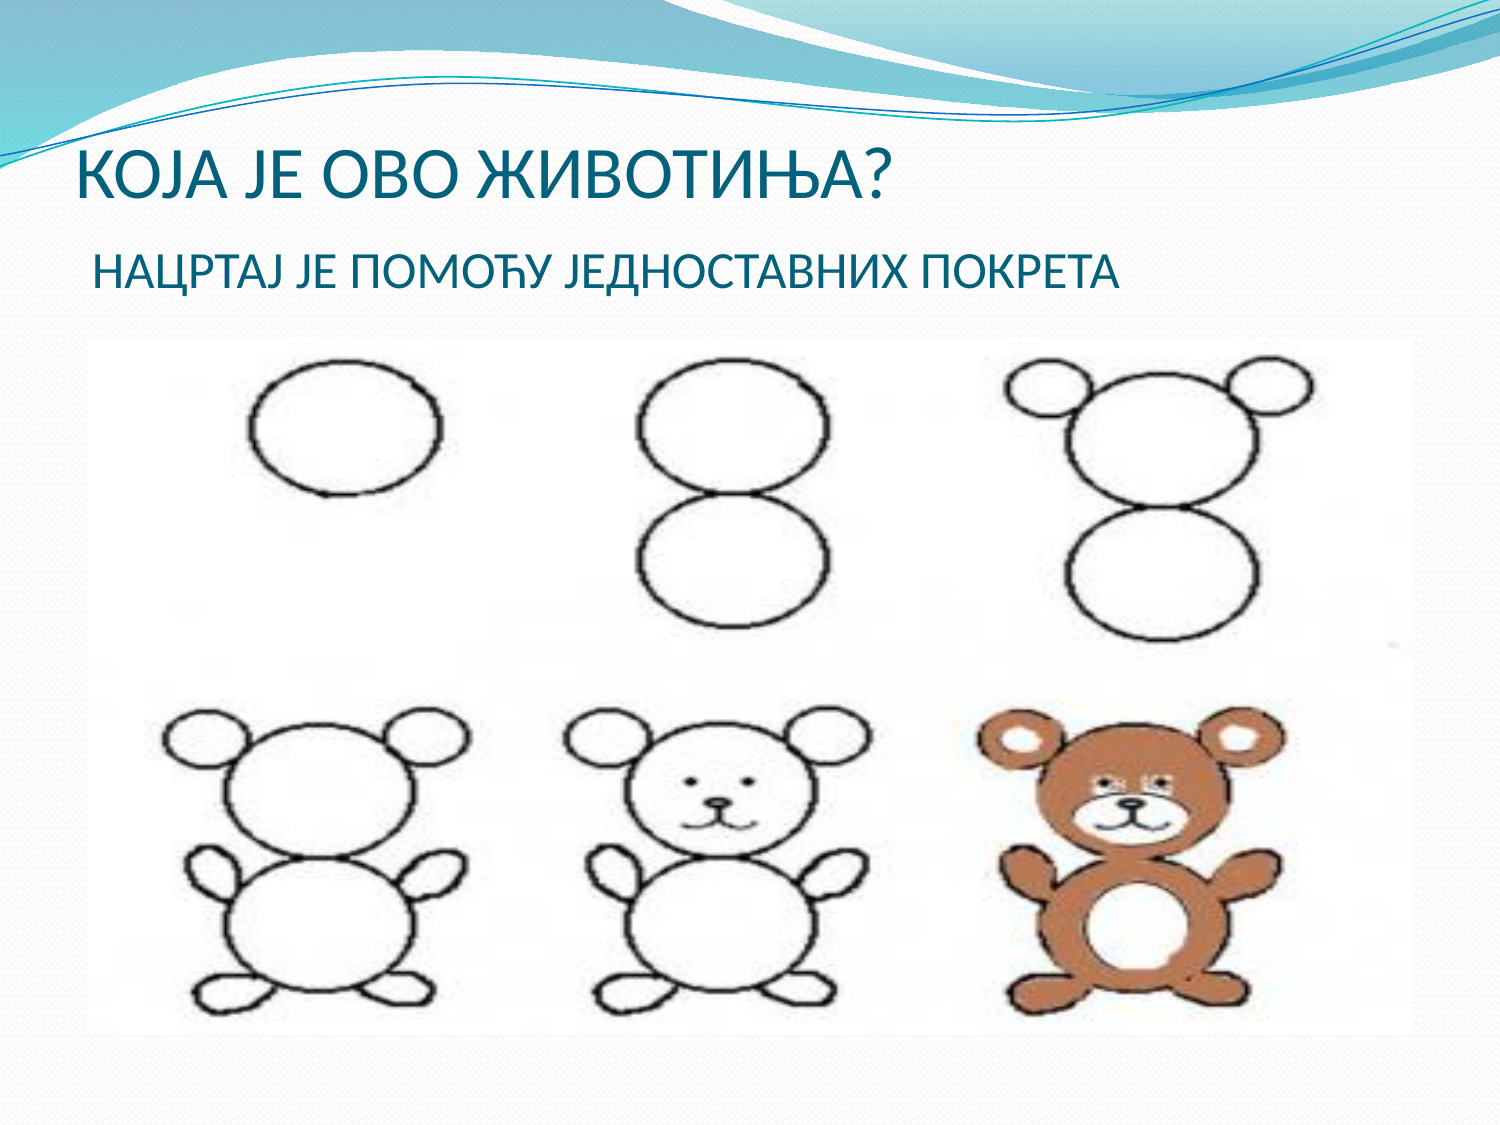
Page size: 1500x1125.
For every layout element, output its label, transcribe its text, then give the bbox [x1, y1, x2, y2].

title КОЈА ЈЕ ОВО ЖИВОТИЊА? НАЦРТАЈ ЈЕ ПОМОЋУ ЈЕДНОСТАВНИХ ПОКРЕТА [75, 115, 1425, 303]
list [88, 337, 1412, 1036]
